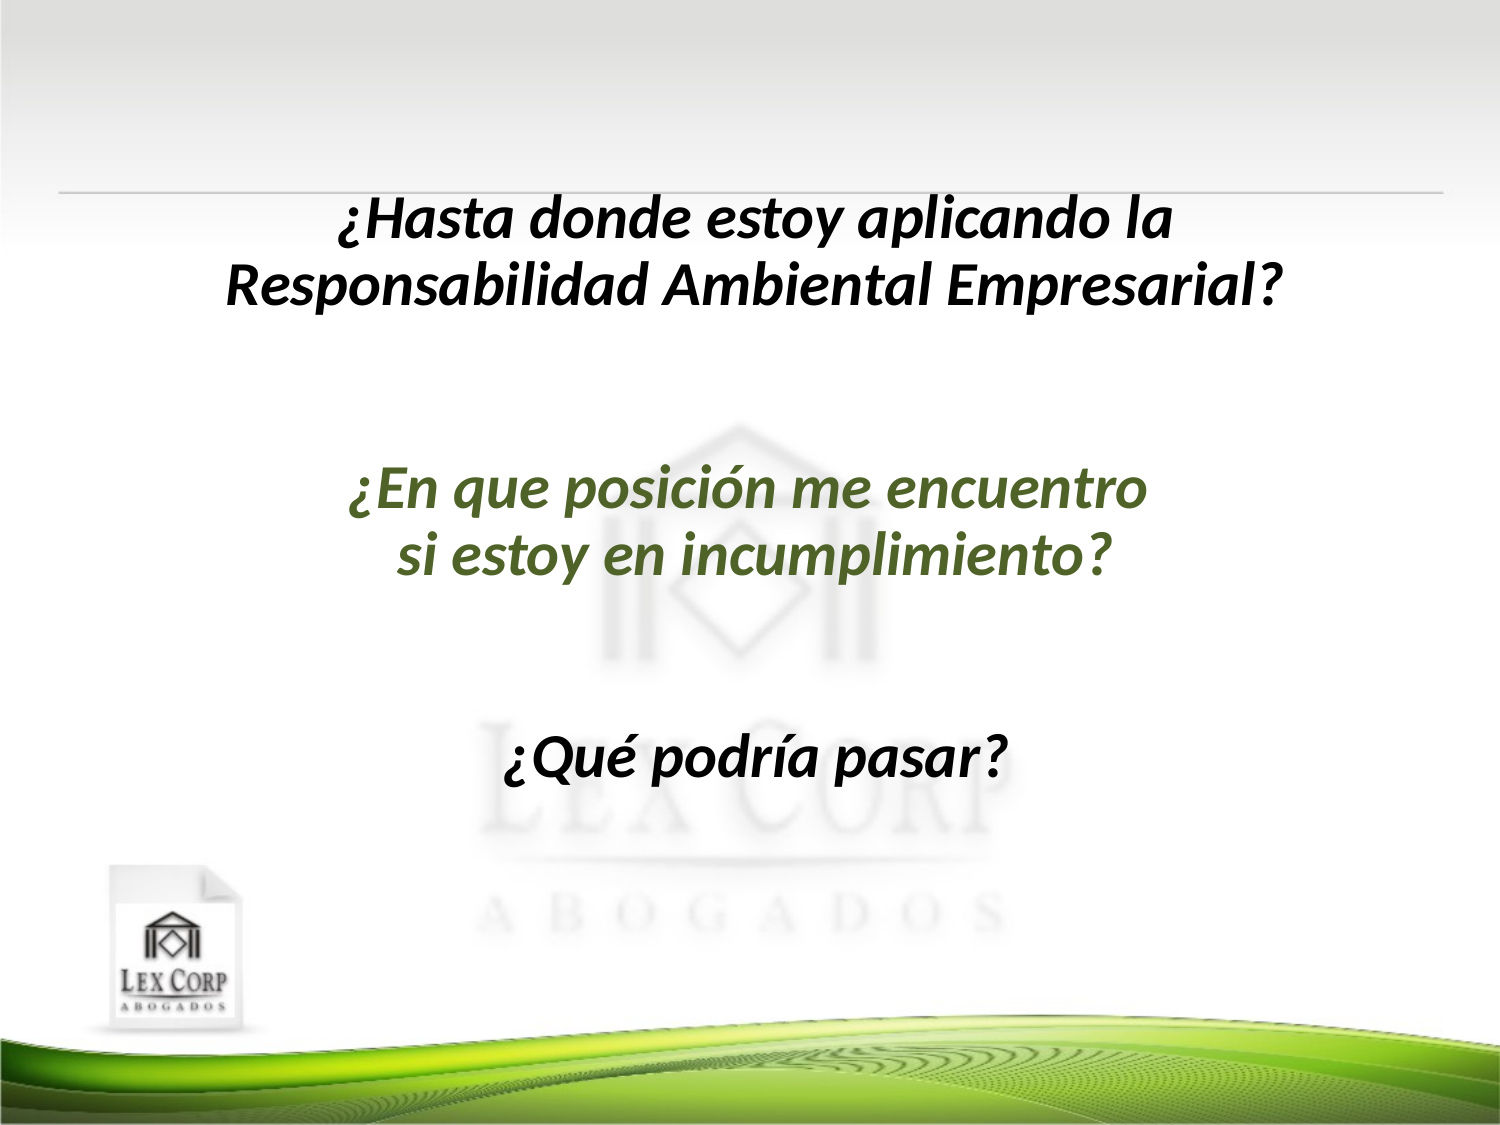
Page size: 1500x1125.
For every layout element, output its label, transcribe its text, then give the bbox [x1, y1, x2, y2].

picture [0, 0, 1500, 1125]
text_box ¿Hasta donde estoy aplicando la Responsabilidad Ambiental Empresarial? ¿En que posición me encuentro si estoy en incumplimiento? ¿Qué podría pasar? [135, 278, 1376, 835]
